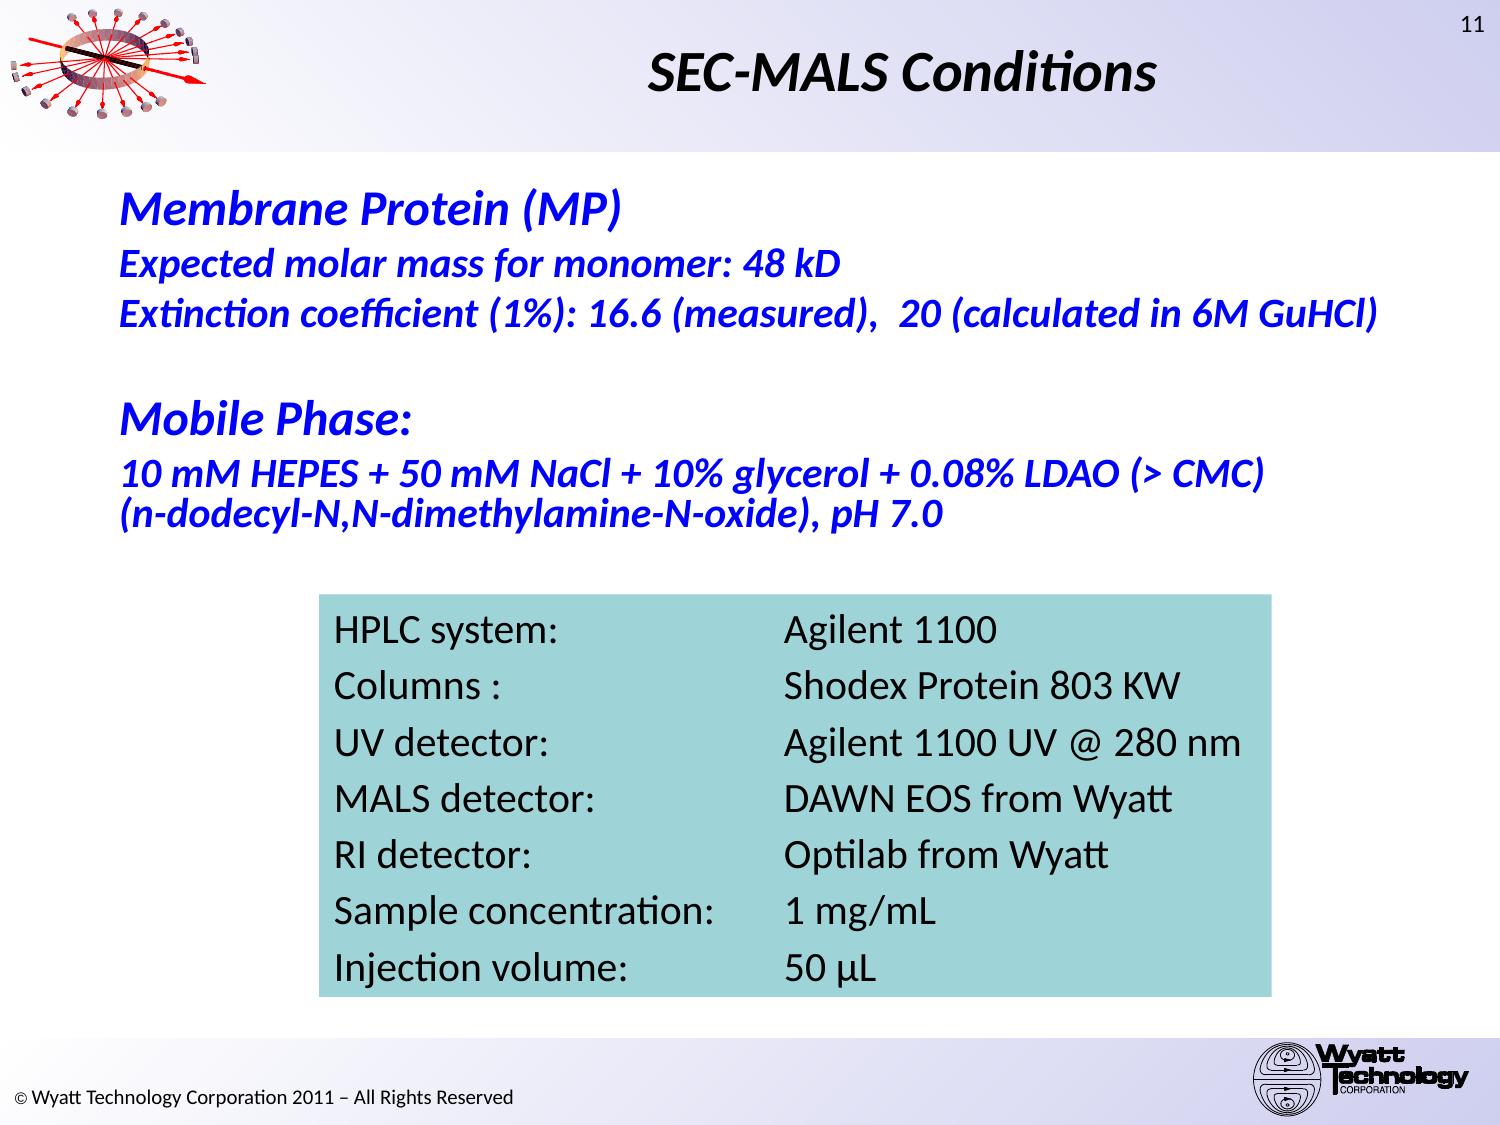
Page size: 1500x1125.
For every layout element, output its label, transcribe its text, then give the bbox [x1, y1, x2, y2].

text_box Membrane Protein (MP) Expected molar mass for monomer: 48 kD Extinction coefficient (1%): 16.6 (measured), 20 (calculated in 6M GuHCl) Mobile Phase: 10 mM HEPES + 50 mM NaCl + 10% glycerol + 0.08% LDAO (> CMC) (n-dodecyl-N,N-dimethylamine-N-oxide), pH 7.0 [104, 168, 1396, 543]
text_box HPLC system: Agilent 1100 Columns : Shodex Protein 803 KW UV detector: Agilent 1100 UV @ 280 nm MALS detector: DAWN EOS from Wyatt RI detector: Optilab from Wyatt Sample concentration: 1 mg/mL Injection volume: 50 µL [319, 594, 1272, 997]
title SEC-MALS Conditions [217, 25, 1438, 120]
